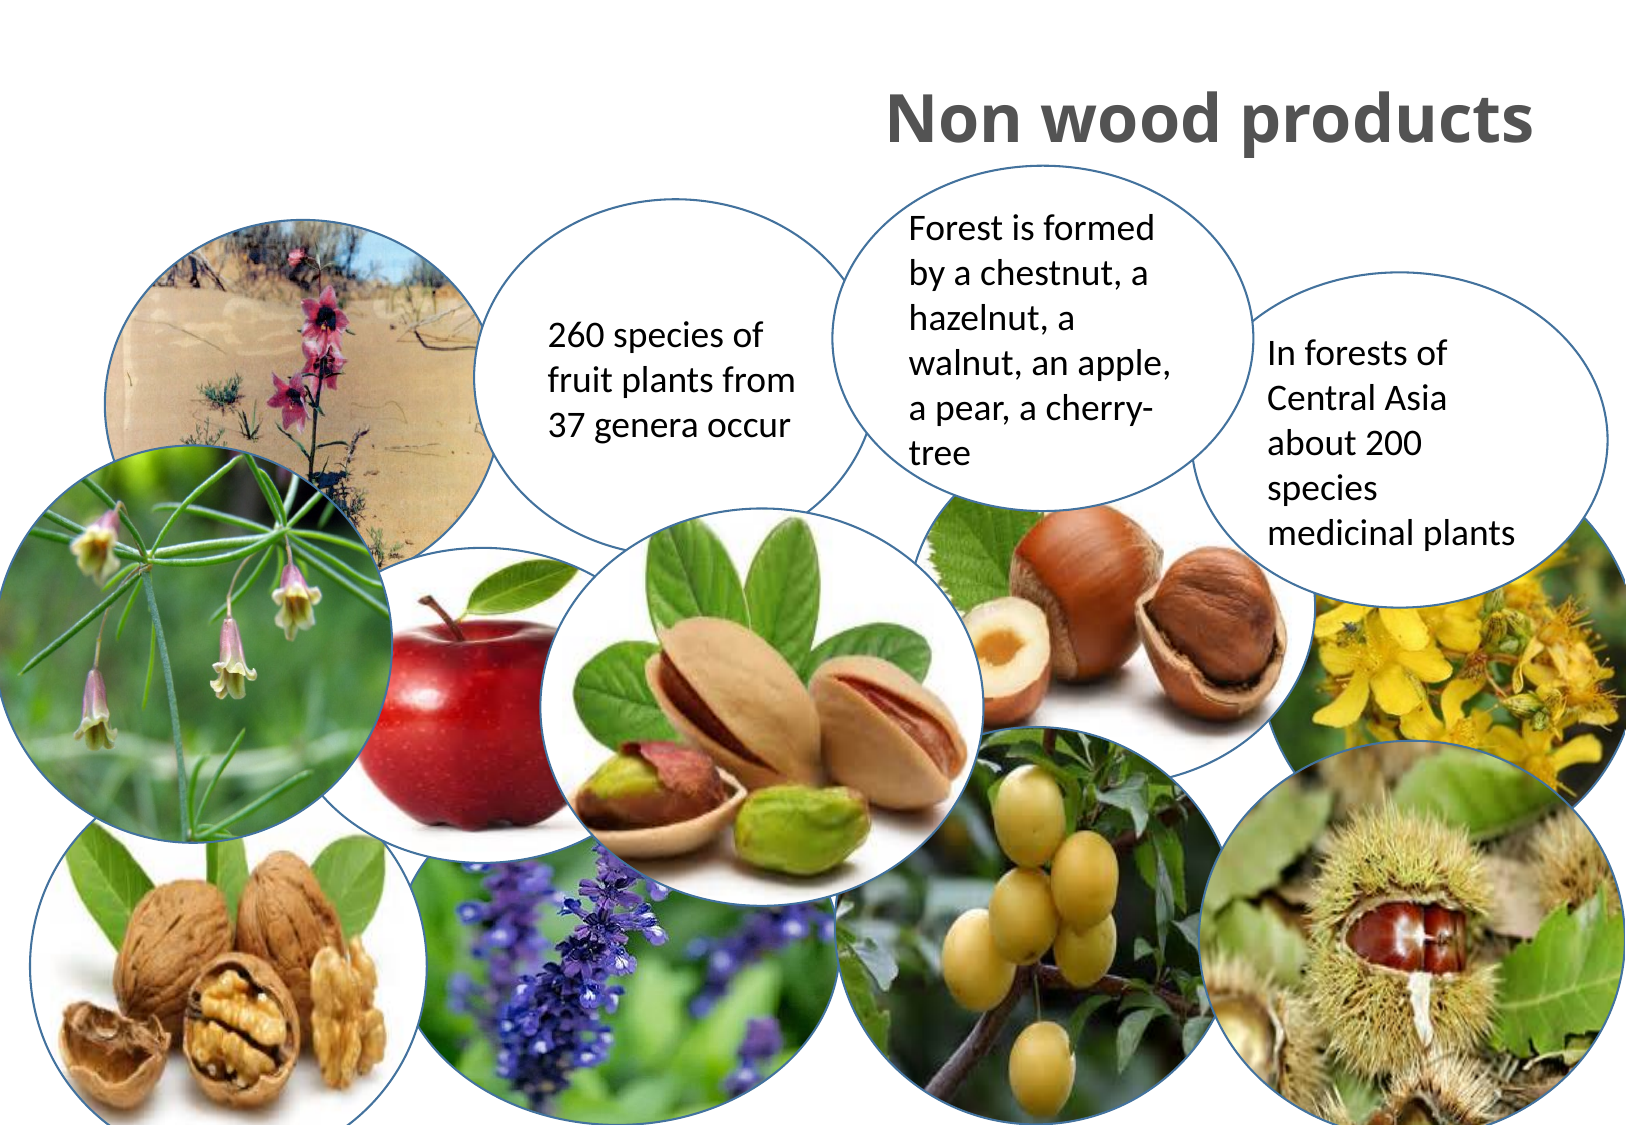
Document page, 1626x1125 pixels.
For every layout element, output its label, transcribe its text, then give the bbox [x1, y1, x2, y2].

text_box [1268, 518, 1625, 808]
text_box [410, 838, 839, 1125]
text_box [322, 546, 595, 864]
text_box [1197, 739, 1625, 1125]
text_box 260 species of fruit plants from 37 genera occur [473, 198, 867, 551]
text_box Non wood products [88, 34, 1567, 197]
text_box [914, 463, 1317, 778]
text_box [833, 725, 1222, 1125]
text_box Forest is formed by a chestnut, a hazelnut, a walnut, an apple, a pear, a cherry-tree [831, 164, 1255, 513]
text_box [0, 444, 394, 844]
text_box [539, 507, 985, 907]
text_box [28, 798, 428, 1125]
text_box [103, 218, 494, 570]
text_box In forests of Central Asia about 200 species medicinal plants [1192, 271, 1609, 609]
